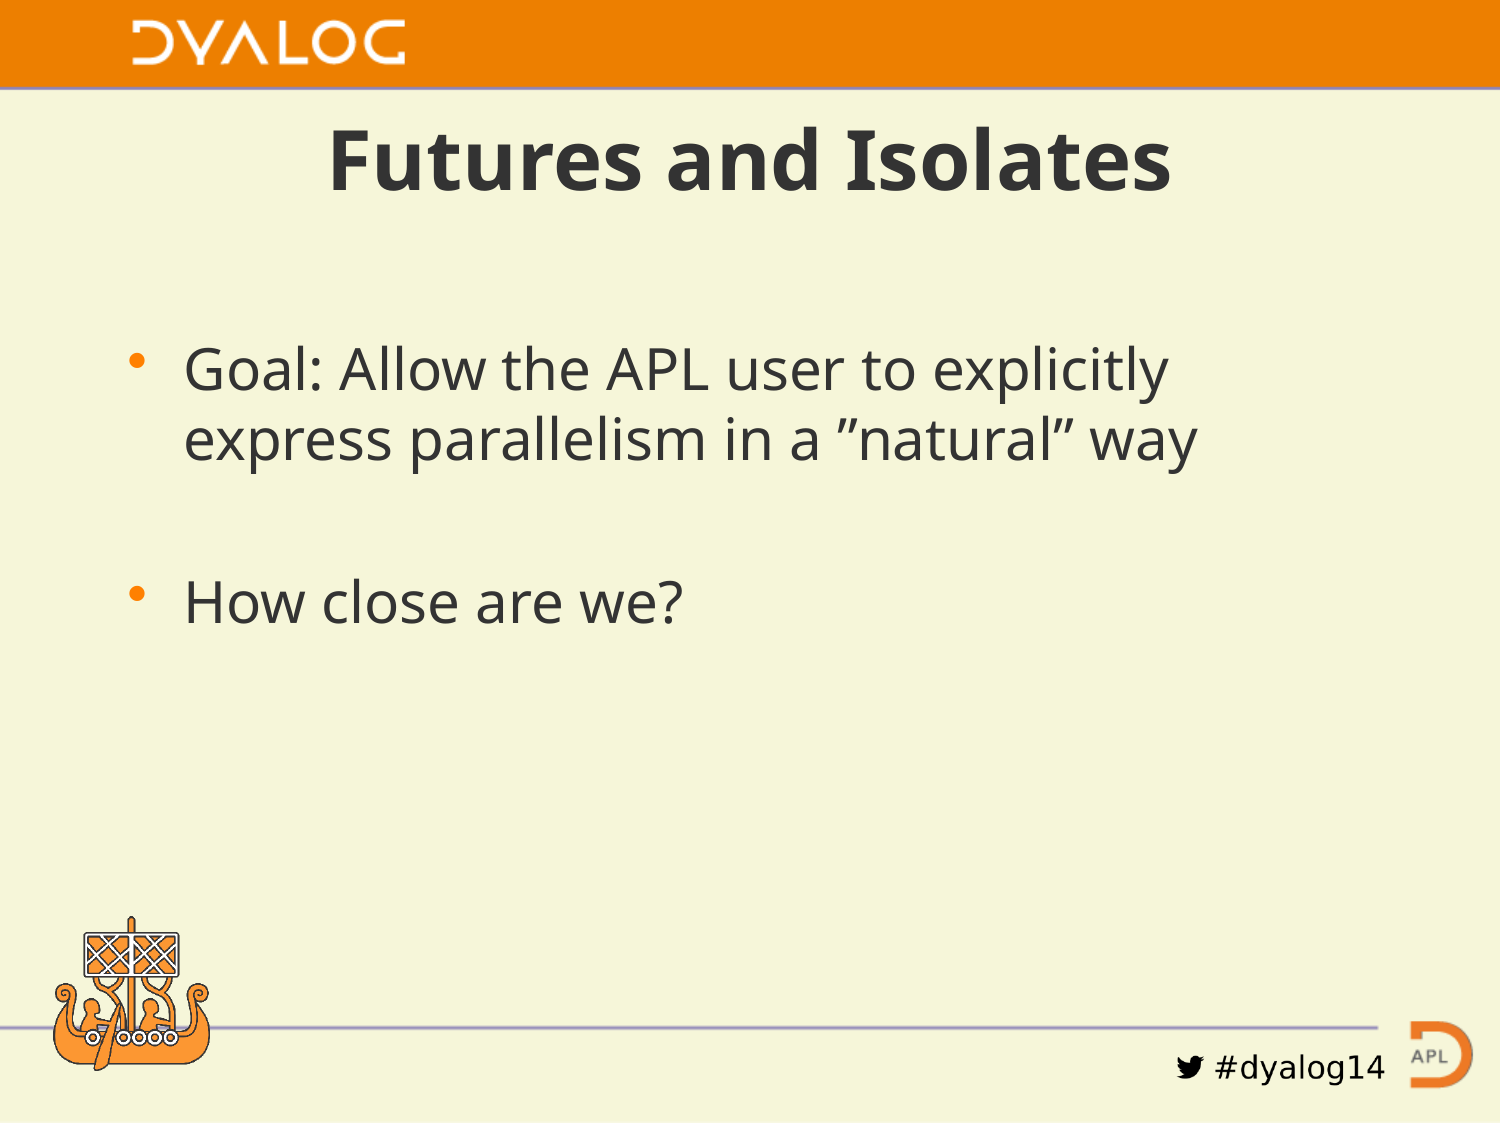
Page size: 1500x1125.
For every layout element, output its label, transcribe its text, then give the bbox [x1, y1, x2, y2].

title Futures and Isolates [112, 99, 1388, 288]
list Goal: Allow the APL user to explicitly express parallelism in a ”natural” way How close are we? [112, 324, 1388, 1000]
picture [0, 0, 1500, 1123]
